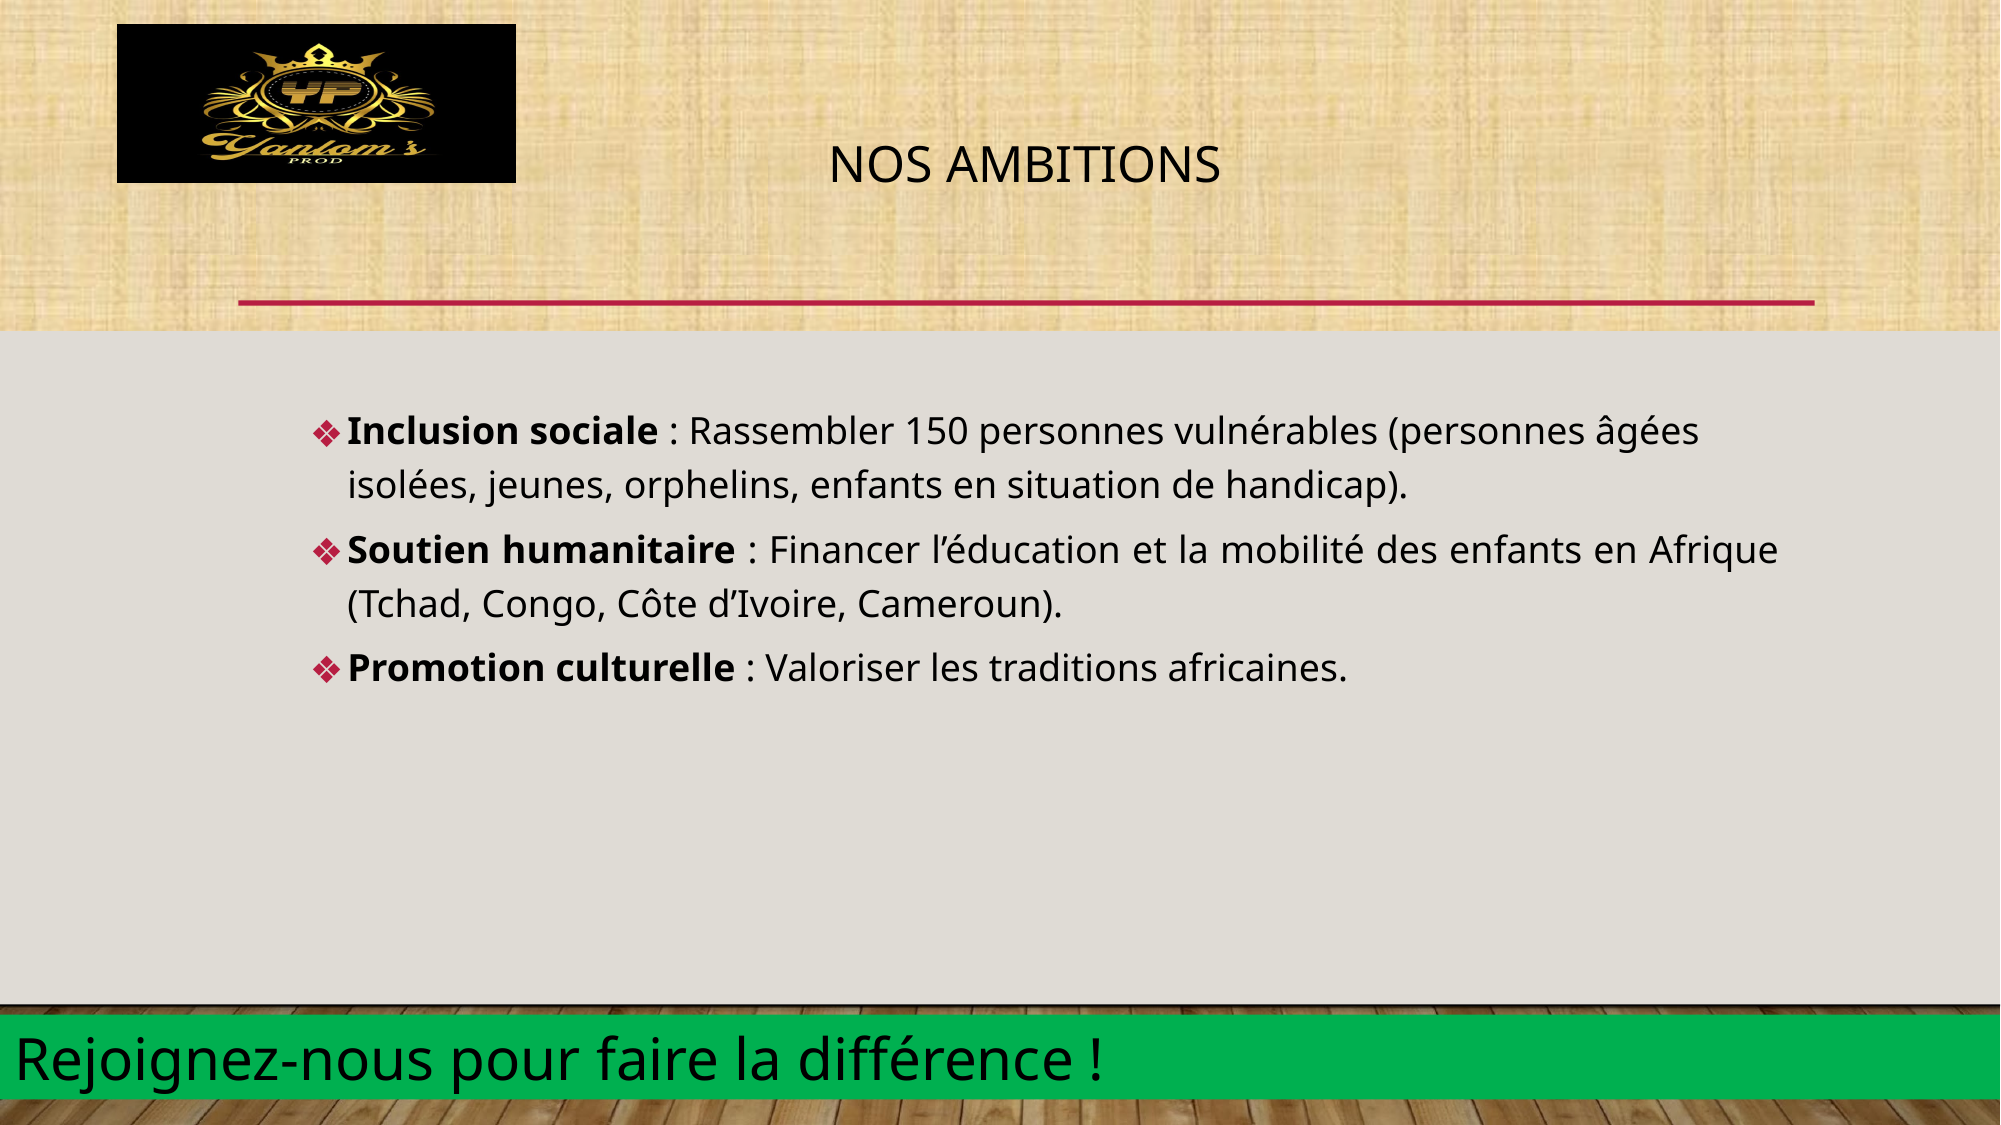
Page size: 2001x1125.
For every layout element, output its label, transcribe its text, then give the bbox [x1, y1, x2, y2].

picture [117, 24, 517, 183]
picture [0, 1007, 2000, 1014]
text_box Inclusion sociale : Rassembler 150 personnes vulnérables (personnes âgées isolées, jeunes, orphelins, enfants en situation de handicap). Soutien humanitaire : Financer l’éducation et la mobilité des enfants en Afrique (Tchad, Congo, Côte d’Ivoire, Cameroun). Promotion culturelle : Valoriser les traditions africaines. [219, 330, 1796, 761]
text_box Rejoignez-nous pour faire la différence ! [0, 1014, 2000, 1100]
picture [0, 1100, 2000, 1125]
text_box NOS AMBITIONS [238, 131, 1814, 203]
